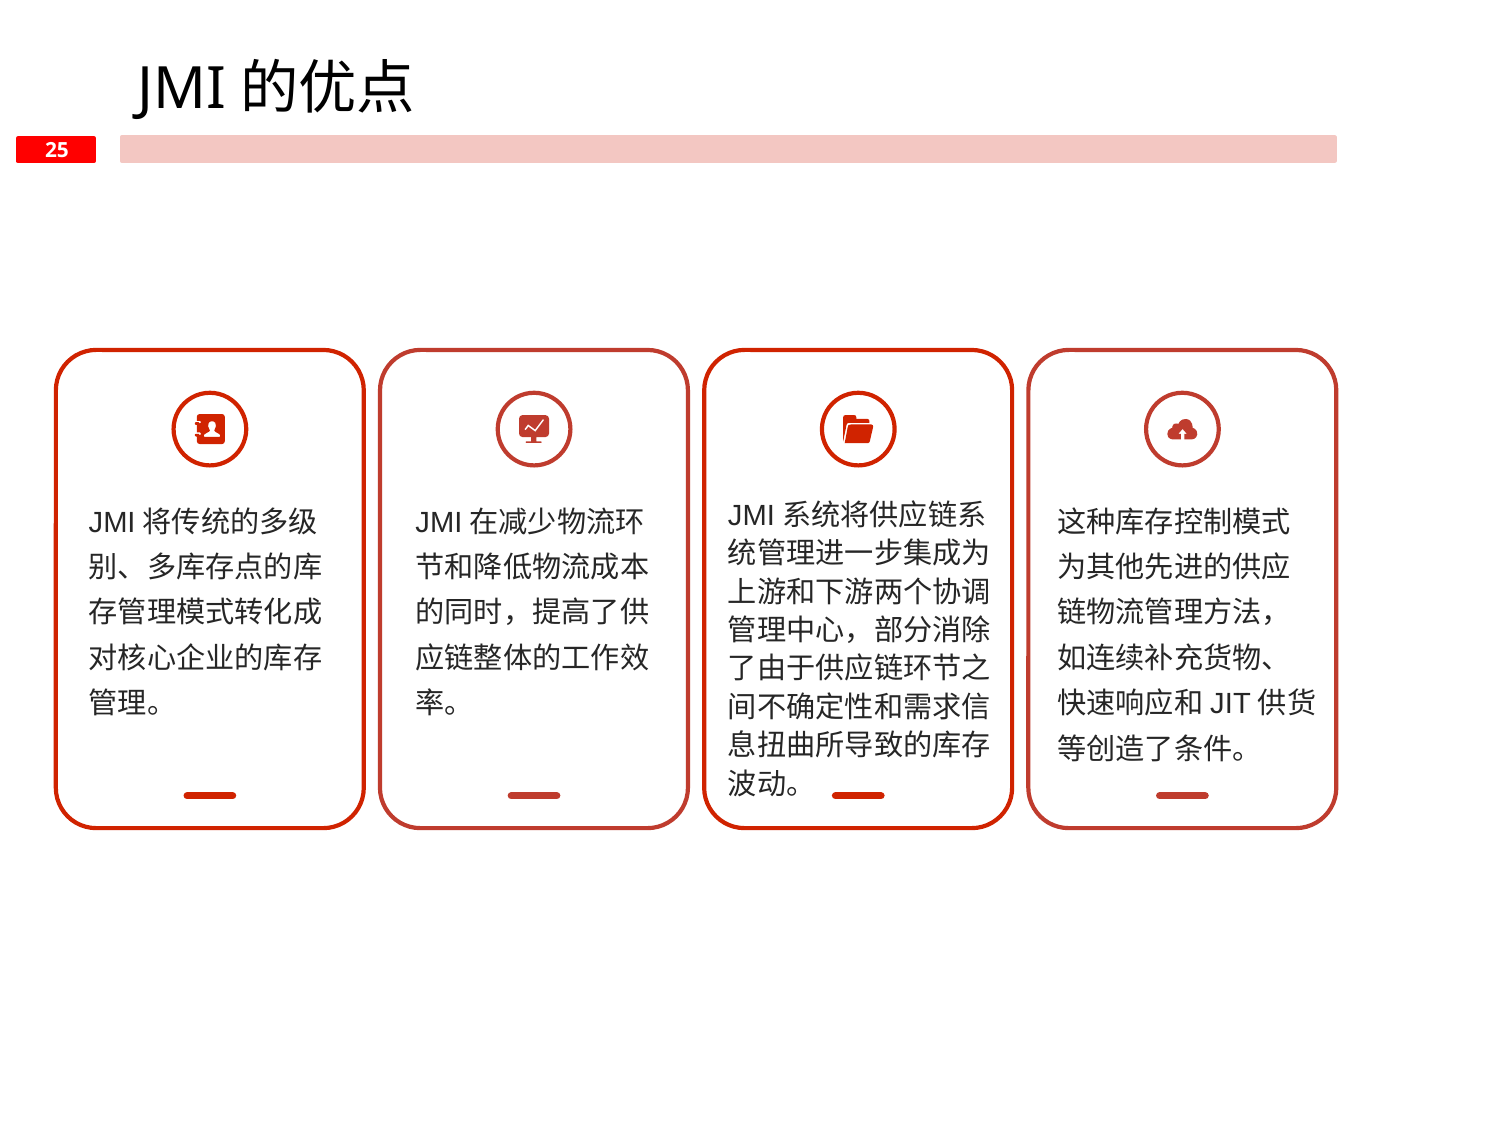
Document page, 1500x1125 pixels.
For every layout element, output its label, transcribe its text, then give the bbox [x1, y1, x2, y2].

text_box [377, 347, 691, 831]
text_box [702, 347, 1015, 831]
text_box [495, 390, 573, 468]
text_box [53, 347, 366, 831]
text_box 这种库存控制模式为其他先进的供应链物流管理方法，如连续补充货物、快速响应和JIT供货等创造了条件。 [1057, 492, 1318, 789]
text_box [171, 390, 249, 468]
text_box JMI的优点 [123, 42, 430, 128]
text_box [1143, 390, 1221, 468]
text_box [17, 129, 97, 189]
text_box [1167, 418, 1198, 440]
text_box JMI在减少物流环节和降低物流成本的同时，提高了供应链整体的工作效率。 [415, 492, 651, 789]
text_box [1026, 347, 1339, 831]
text_box JMI将传统的多级别、多库存点的库存管理模式转化成对核心企业的库存管理。 [88, 492, 338, 789]
text_box JMI系统将供应链系统管理进一步集成为上游和下游两个协调管理中心，部分消除了由于供应链环节之间不确定性和需求信息扭曲所导致的库存波动。 [727, 492, 1006, 789]
text_box [819, 390, 897, 468]
text_box [843, 415, 874, 444]
text_box [519, 415, 550, 443]
text_box [194, 414, 225, 445]
